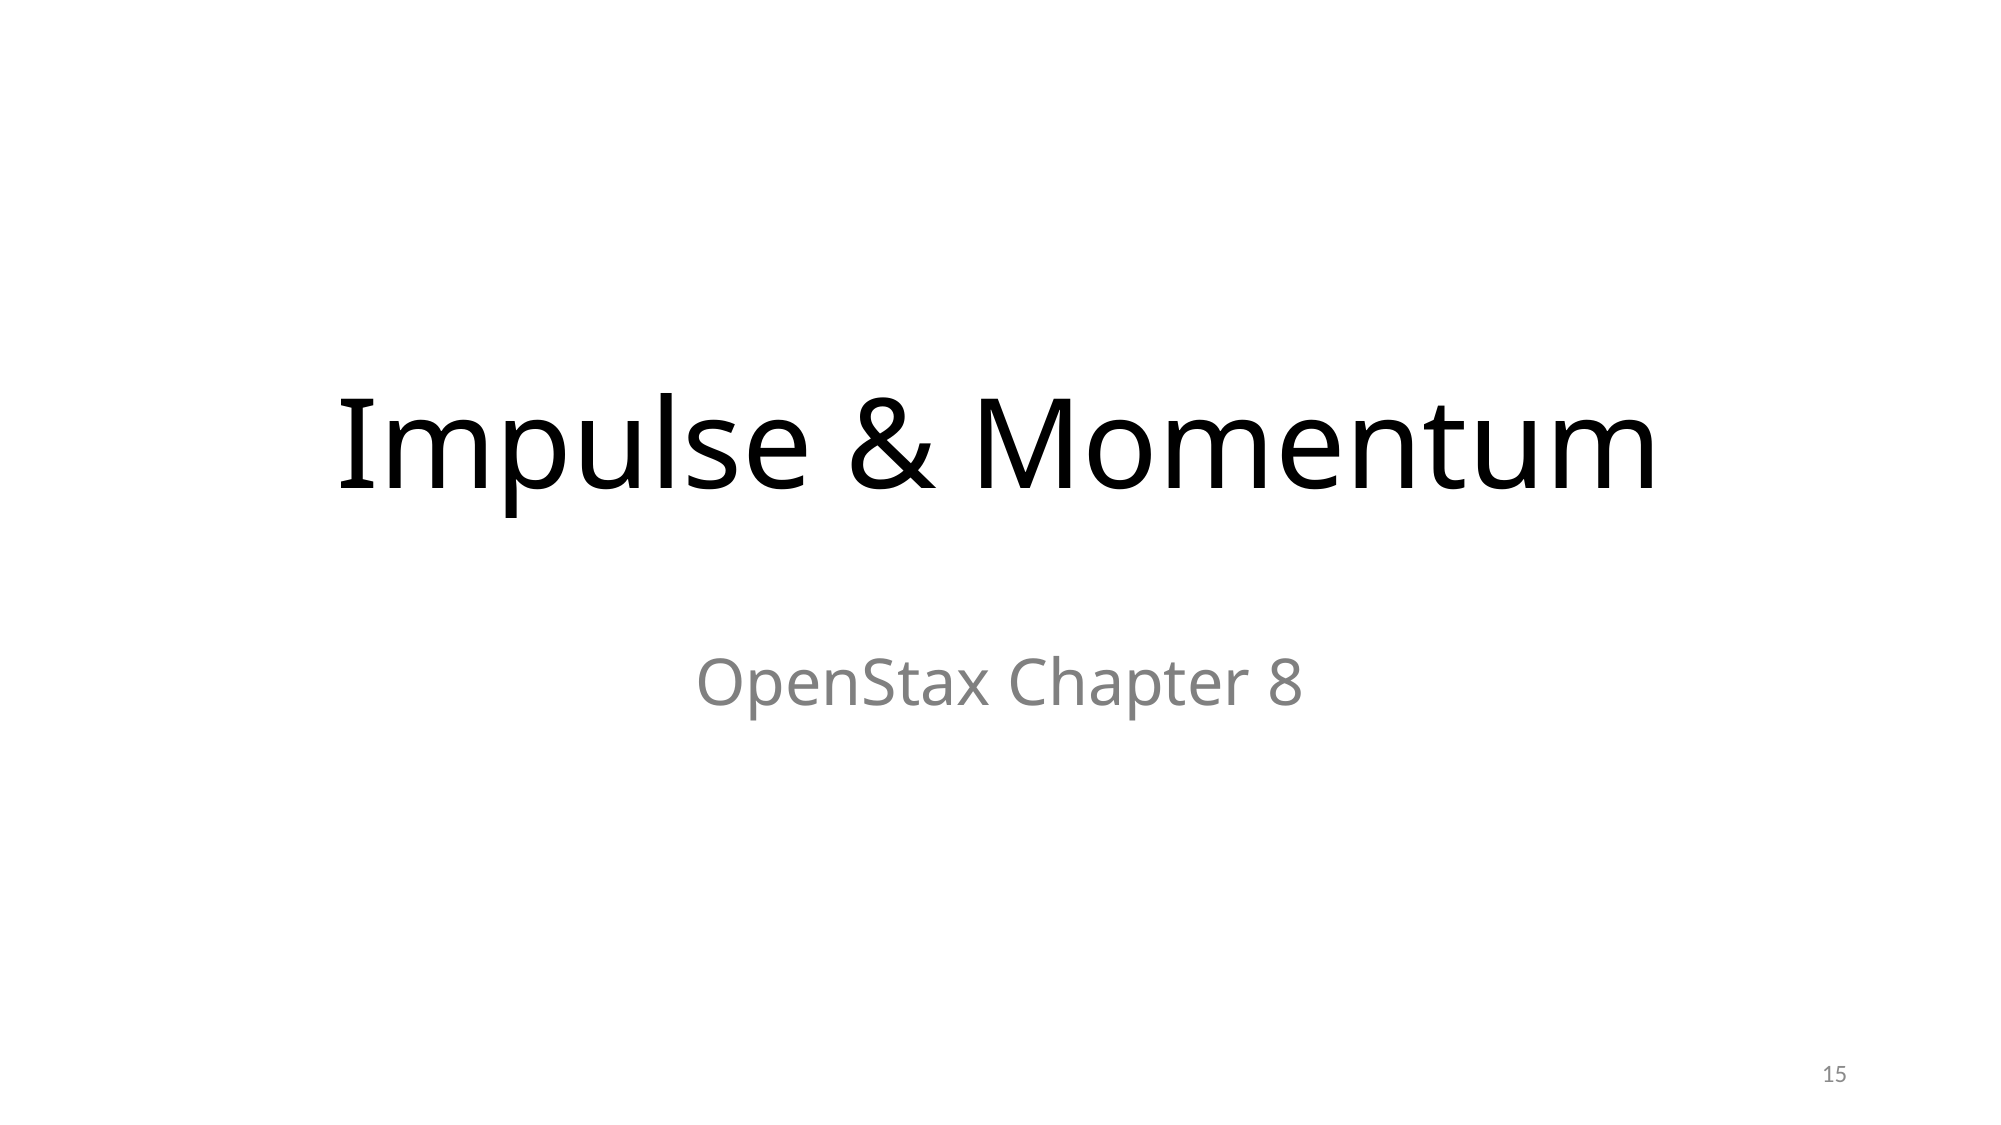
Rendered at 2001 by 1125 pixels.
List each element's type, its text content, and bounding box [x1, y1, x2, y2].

title Impulse & Momentum OpenStax Chapter 8 [249, 186, 1750, 728]
slide_number 15 [1412, 1042, 1863, 1103]
